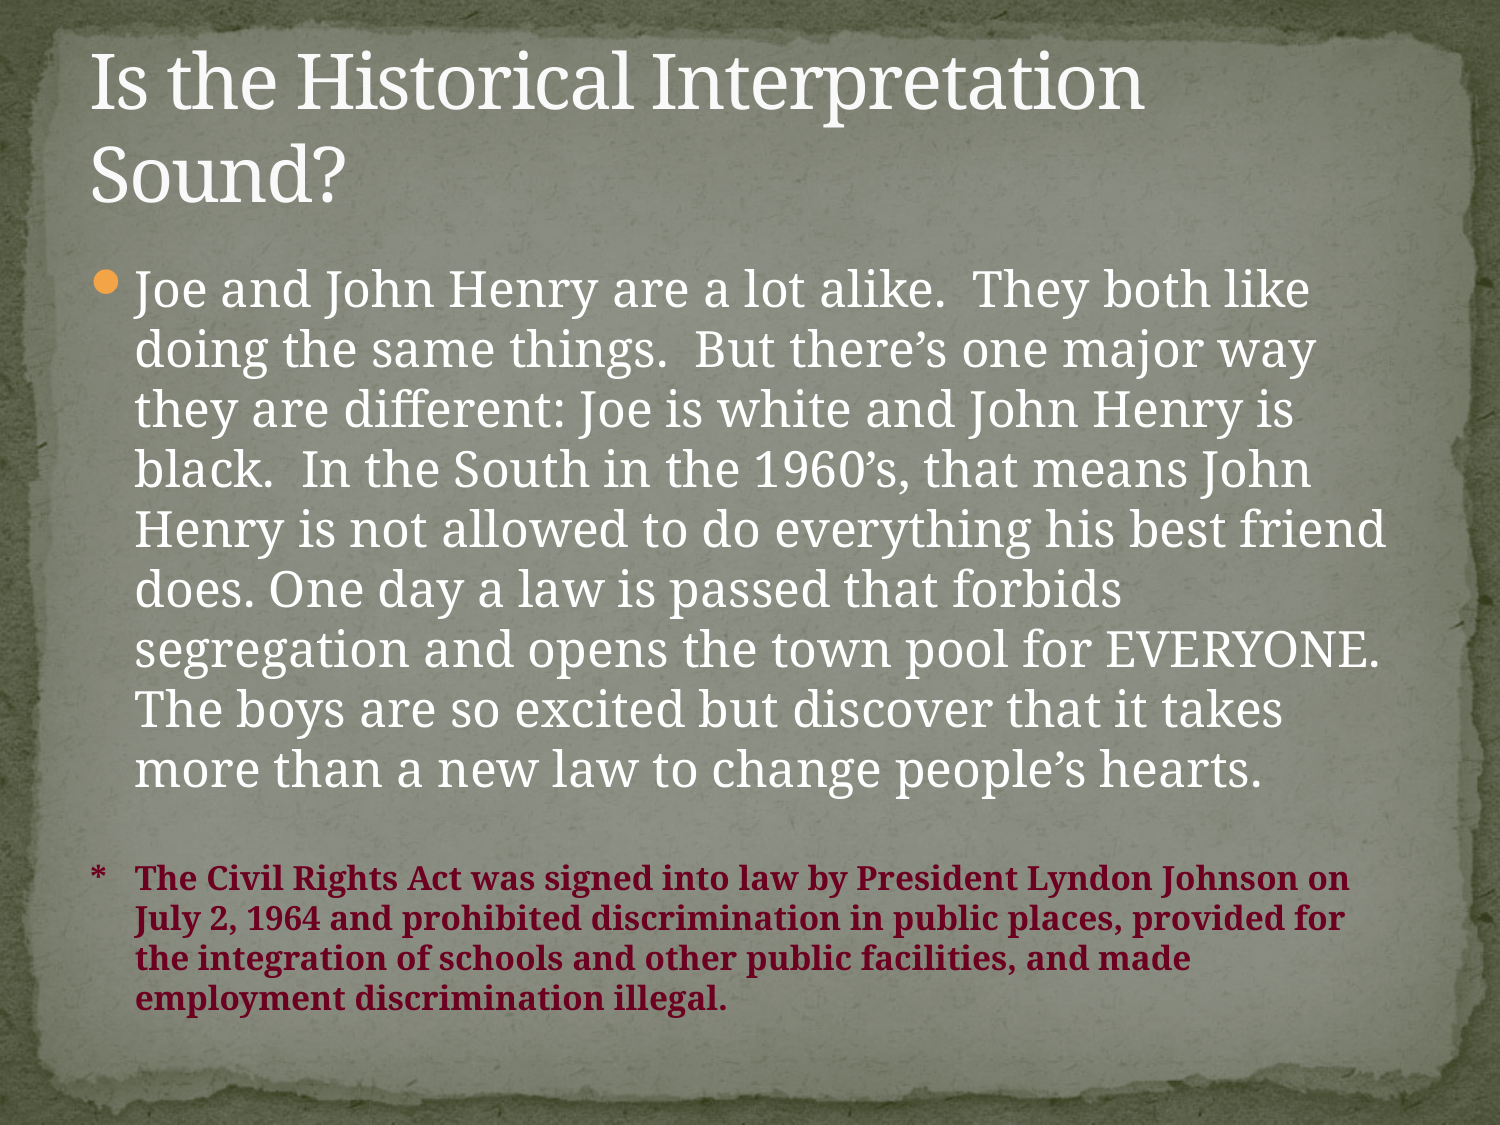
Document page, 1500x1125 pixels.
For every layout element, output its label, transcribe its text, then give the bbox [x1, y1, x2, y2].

title Is the Historical Interpretation Sound? [74, 24, 1425, 225]
list Joe and John Henry are a lot alike. They both like doing the same things. But there’s one major way they are different: Joe is white and John Henry is black. In the South in the 1960’s, that means John Henry is not allowed to do everything his best friend does. One day a law is passed that forbids segregation and opens the town pool for EVERYONE. The boys are so excited but discover that it takes more than a new law to change people’s hearts. * The Civil Rights Act was signed into law by President Lyndon Johnson on July 2, 1964 and prohibited discrimination in public places, provided for the integration of schools and other public facilities, and made employment discrimination illegal. [74, 249, 1426, 1001]
